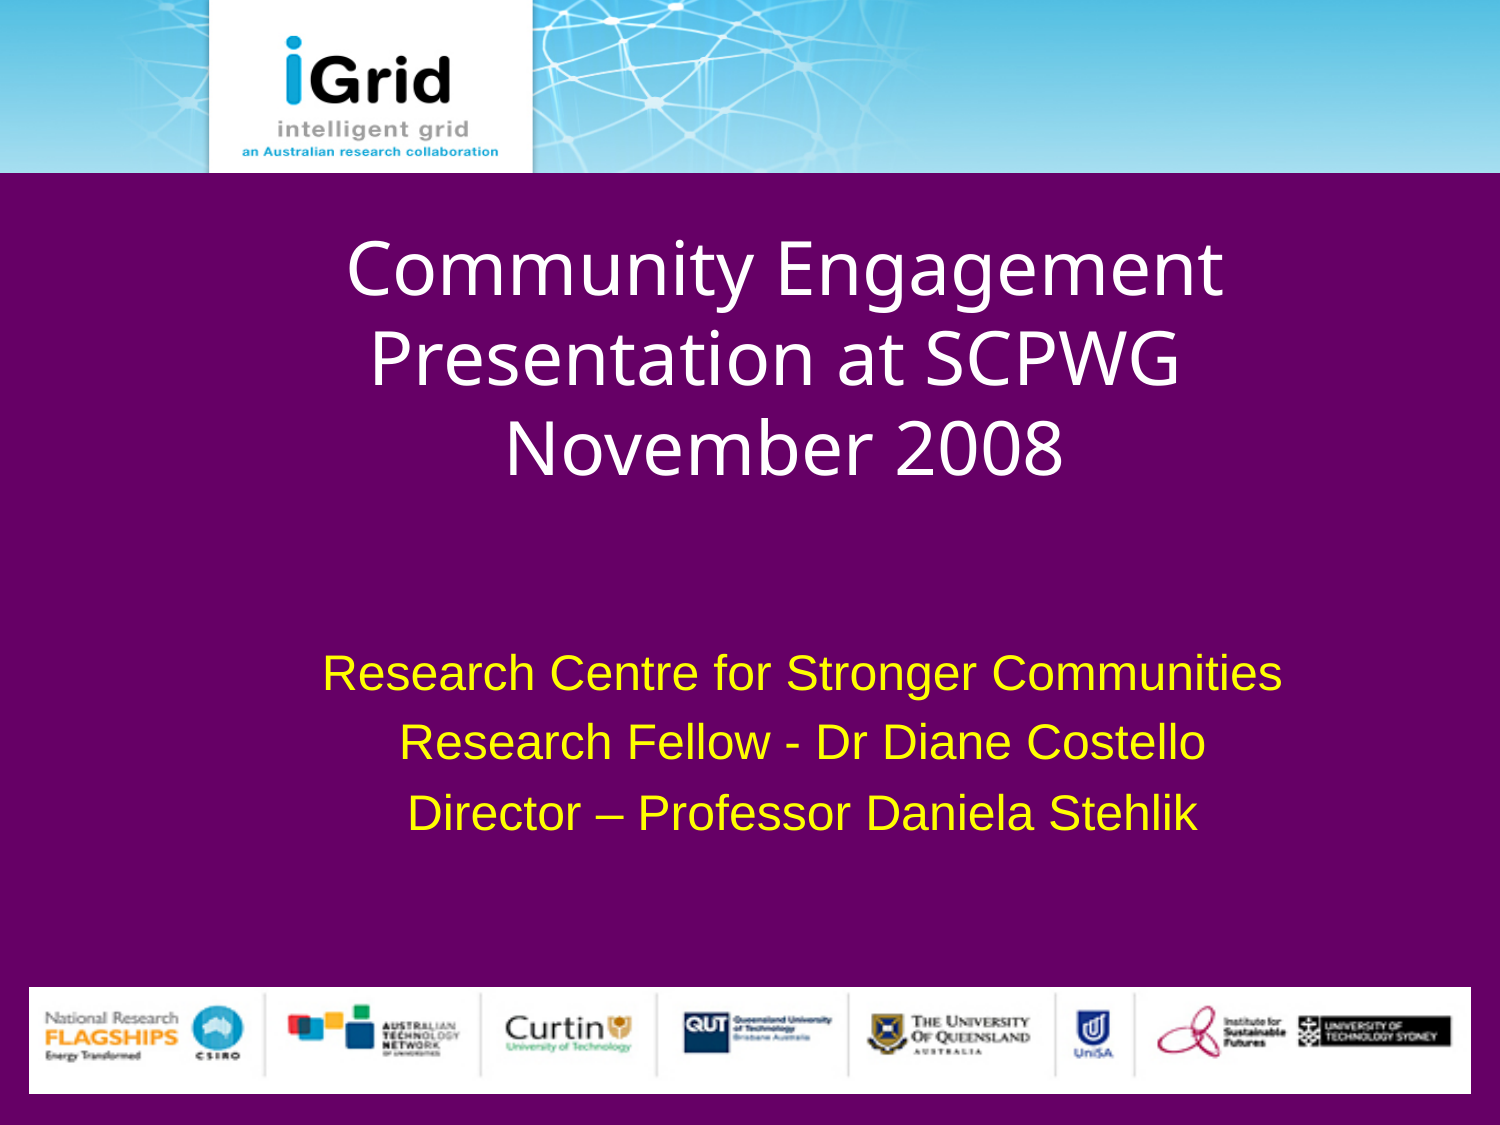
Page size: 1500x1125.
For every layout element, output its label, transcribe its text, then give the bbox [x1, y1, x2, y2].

picture [29, 987, 1471, 1094]
picture [0, 0, 1500, 173]
title Community Engagement Presentation at SCPWG November 2008 [182, 184, 1388, 528]
subtitle Research Centre for Stronger Communities Research Fellow - Dr Diane Costello Director – Professor Daniela Stehlik [187, 562, 1419, 927]
